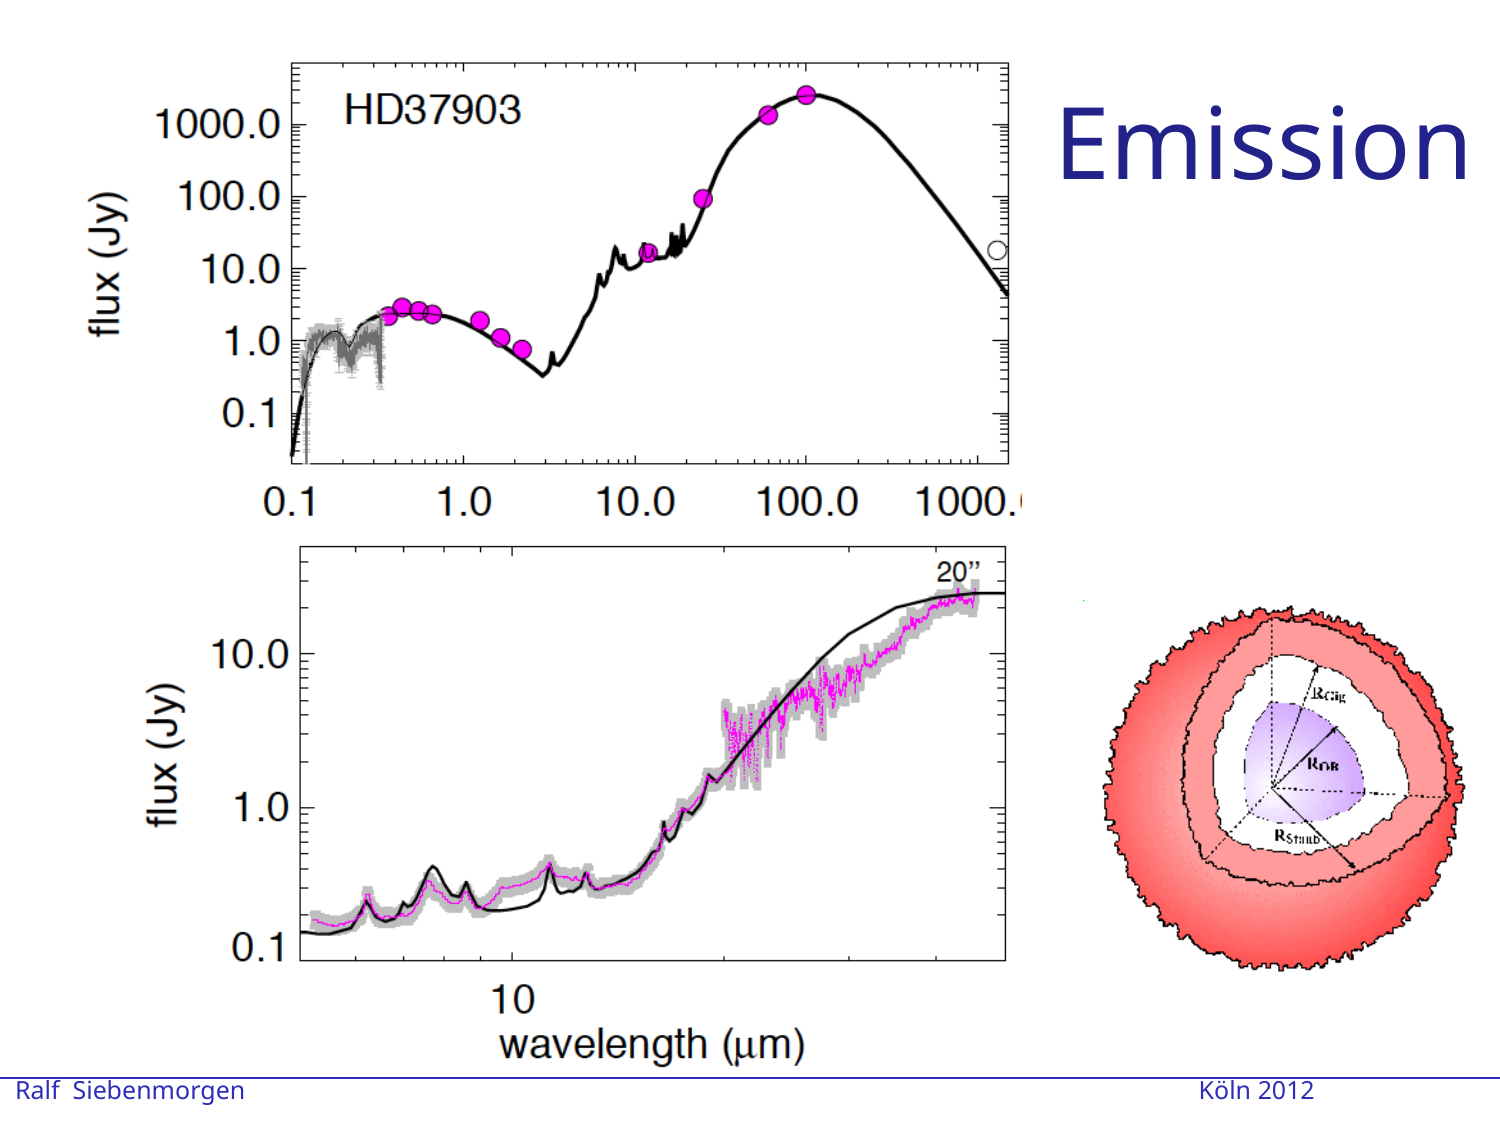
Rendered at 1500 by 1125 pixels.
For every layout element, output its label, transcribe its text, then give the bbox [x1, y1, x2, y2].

text_box Emission [938, 11, 1489, 197]
picture [1082, 599, 1471, 977]
picture [86, 42, 1022, 1071]
